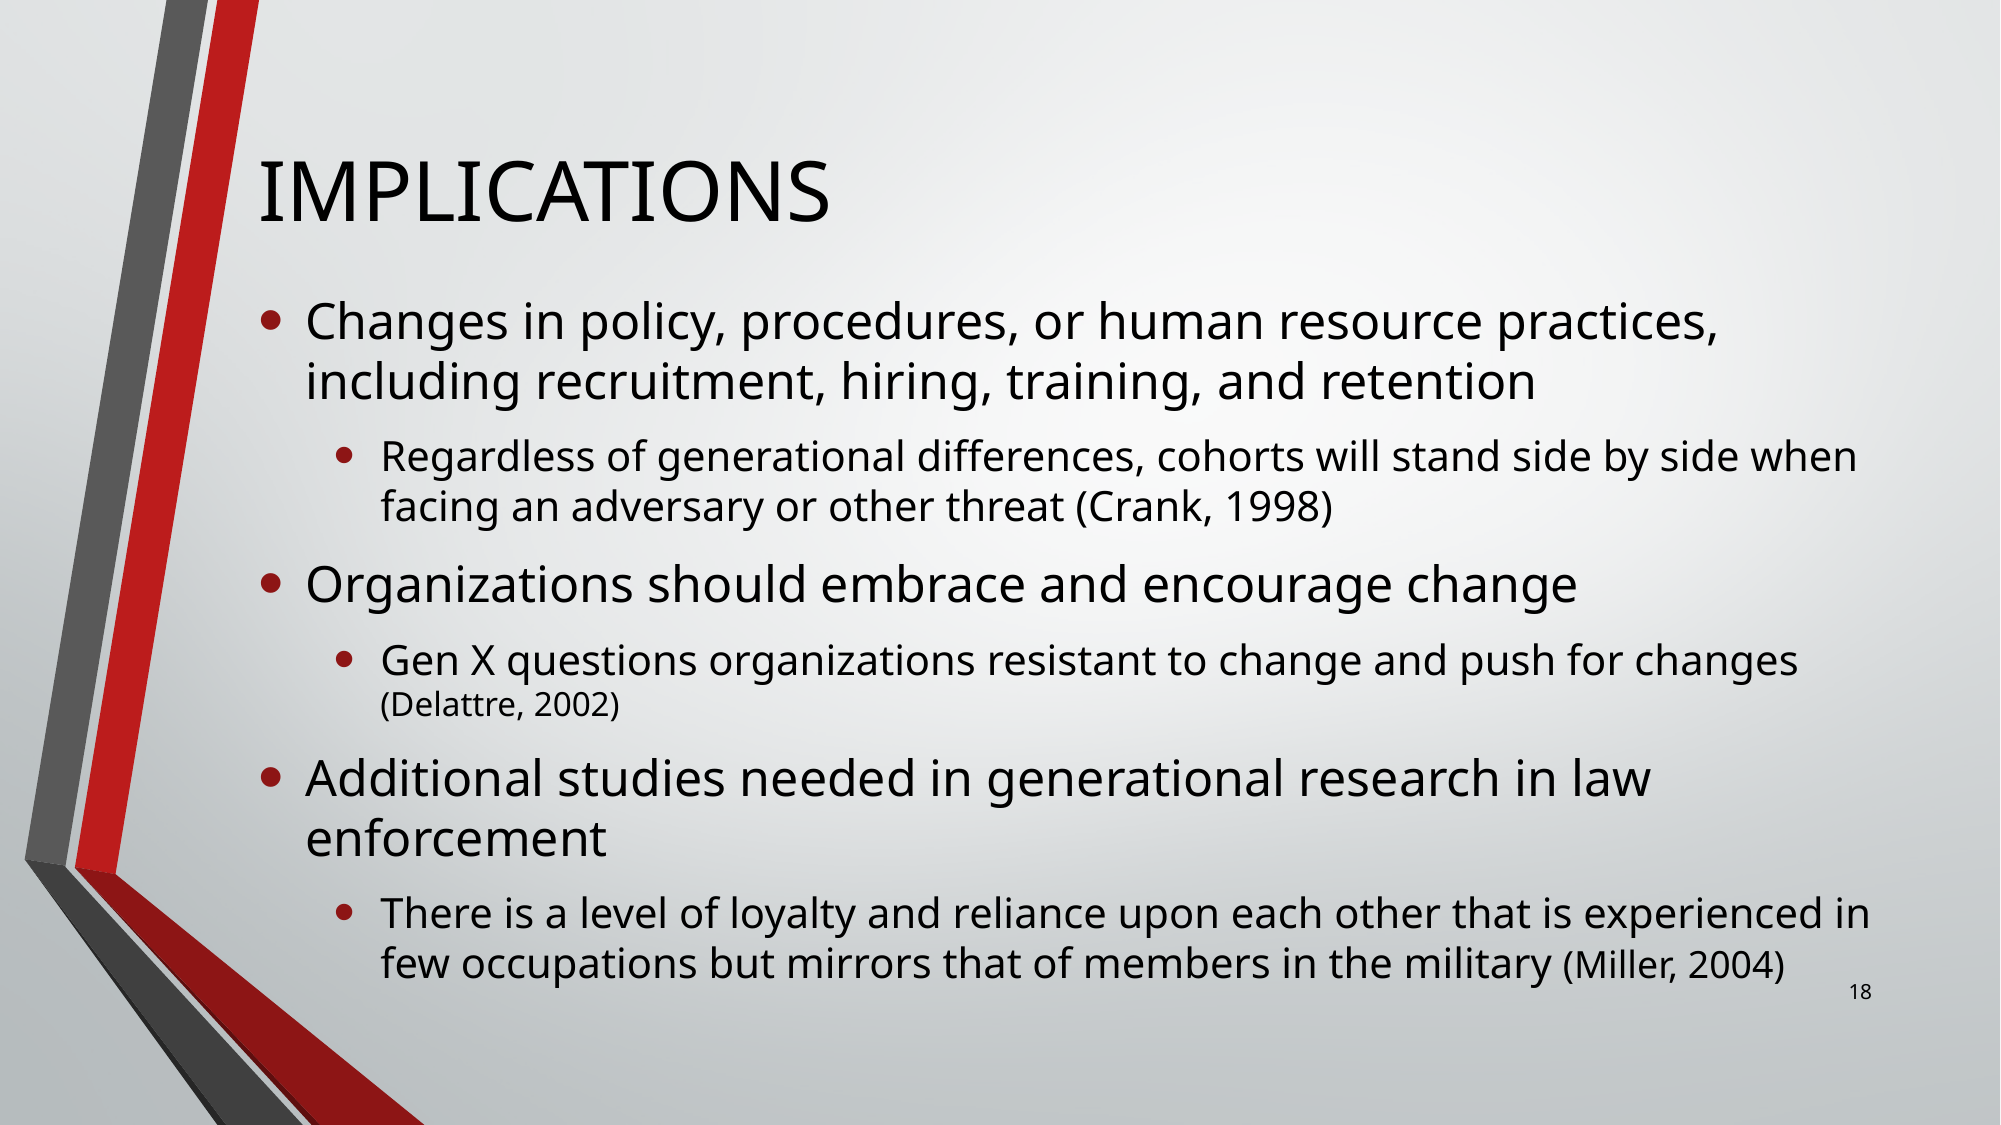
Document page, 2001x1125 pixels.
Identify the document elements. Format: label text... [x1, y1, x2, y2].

title IMPLICATIONS [243, 112, 1887, 263]
list Changes in policy, procedures, or human resource practices, including recruitment, hiring, training, and retention Regardless of generational differences, cohorts will stand side by side when facing an adversary or other threat (Crank, 1998) Organizations should embrace and encourage change Gen X questions organizations resistant to change and push for changes (Delattre, 2002) Additional studies needed in generational research in law enforcement There is a level of loyalty and reliance upon each other that is experienced in few occupations but mirrors that of members in the military (Miller, 2004) [243, 263, 1887, 1013]
slide_number 18 [1796, 962, 1887, 1023]
